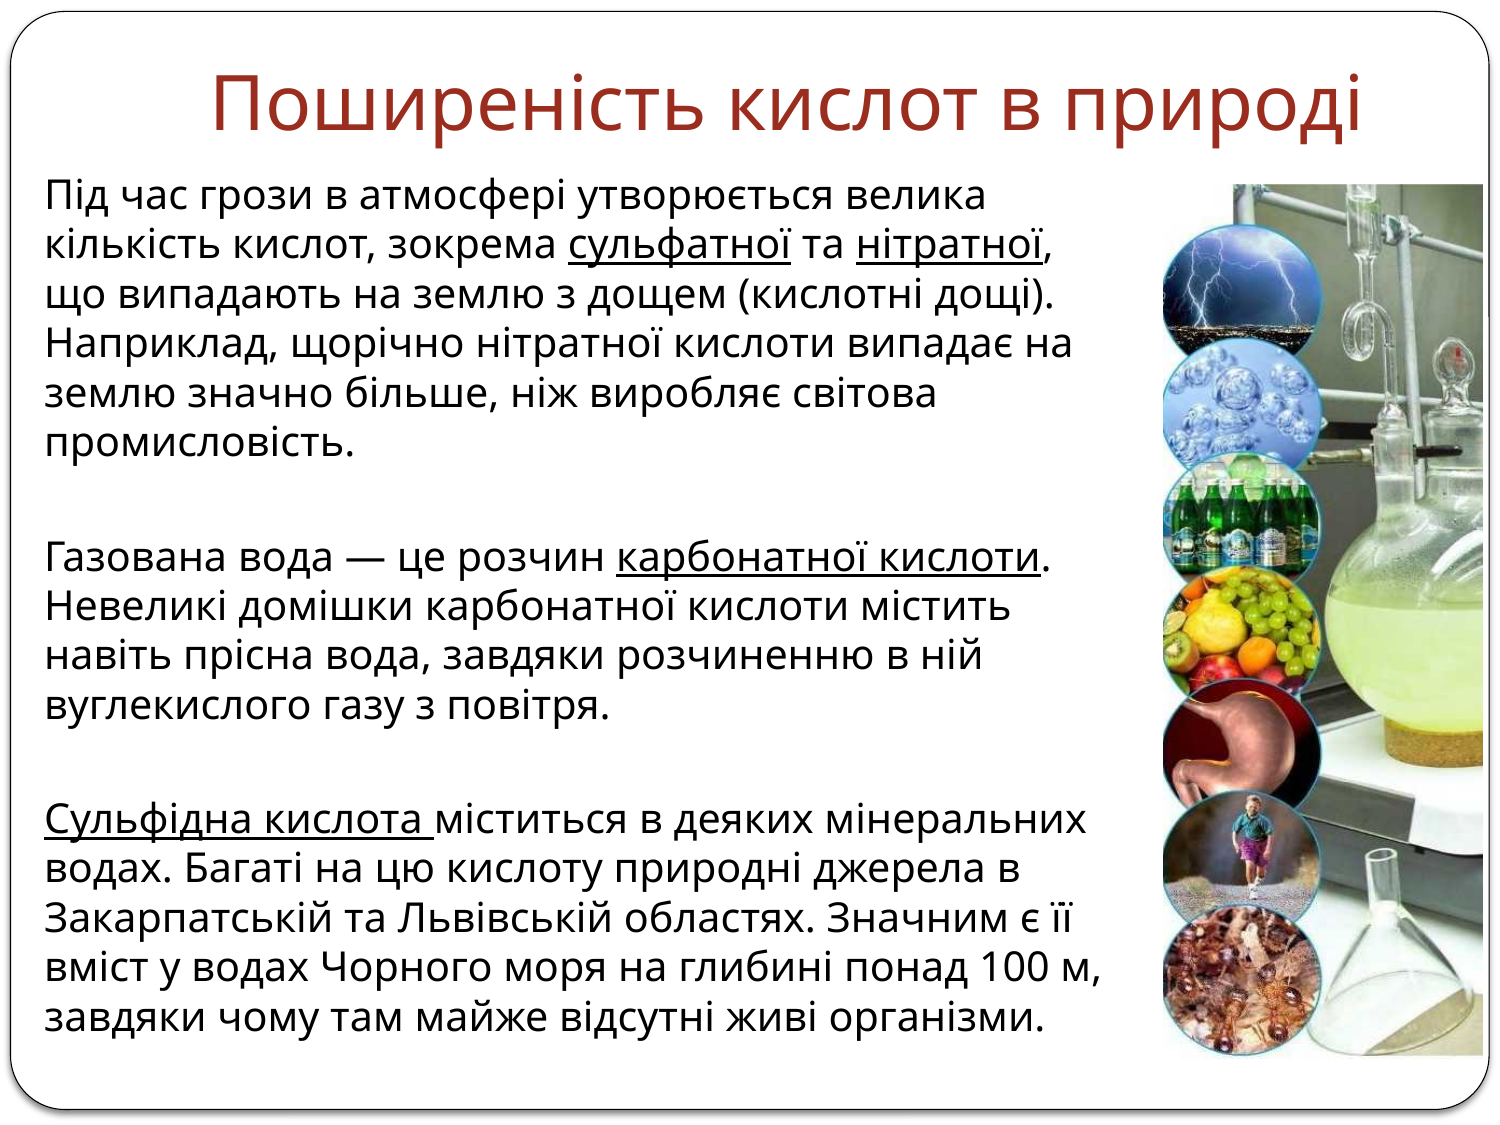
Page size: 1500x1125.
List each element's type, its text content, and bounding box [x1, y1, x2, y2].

picture [1163, 184, 1483, 1059]
list Під час грози в атмосфері утворюється велика кількість кислот, зокрема сульфатної та нітратної, що випадають на землю з дощем (кислотні дощі). Наприклад, щорічно нітратної кислоти випадає на землю значно більше, ніж виробляє світова промисловість. Газована вода — це розчин карбонатної кислоти. Невеликі домішки карбонатної кислоти містить навіть прісна вода, завдяки розчиненню в ній вуглекислого газу з повітря. Сульфідна кислота міститься в деяких мінеральних водах. Багаті на цю кислоту природні джерела в Закарпатській та Львівській областях. Значним є її вміст у водах Чорного моря на глибині понад 100 м, завдяки чому там майже відсутні живі організми. [29, 160, 1140, 1071]
title Поширеність кислот в природі [150, 45, 1425, 161]
